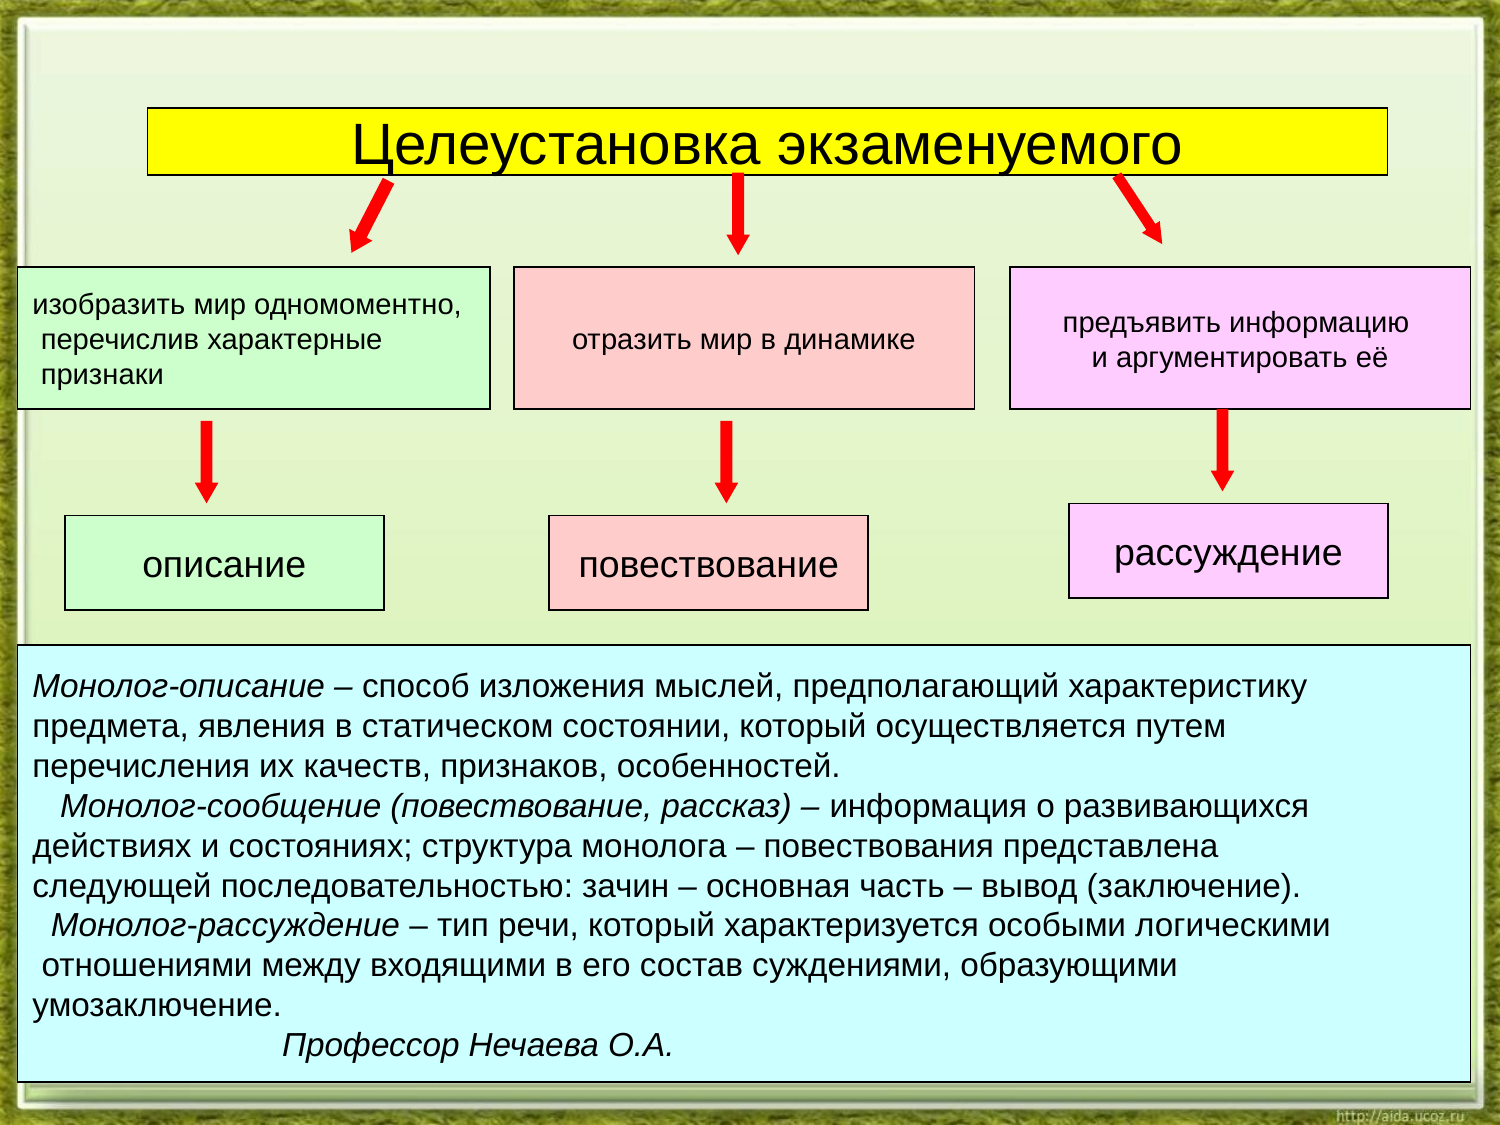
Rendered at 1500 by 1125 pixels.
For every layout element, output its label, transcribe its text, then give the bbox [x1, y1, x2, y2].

text_box [194, 420, 219, 504]
text_box [349, 177, 395, 253]
text_box изобразить мир одномоментно, перечислив характерные признаки [17, 267, 491, 409]
text_box рассуждение [1068, 503, 1388, 598]
picture [0, 0, 1500, 1125]
text_box [1210, 408, 1235, 492]
text_box повествование [549, 515, 869, 610]
text_box предъявить информацию и аргументировать её [1009, 267, 1471, 409]
text_box [726, 172, 751, 256]
text_box Монолог-описание – способ изложения мыслей, предполагающий характеристику предмета, явления в статическом состоянии, который осуществляется путем перечисления их качеств, признаков, особенностей. Монолог-сообщение (повествование, рассказ) – информация о развивающихся действиях и состояниях; структура монолога – повествования представлена следующей последовательностью: зачин – основная часть – вывод (заключение). Монолог-рассуждение – тип речи, который характеризуется особыми логическими отношениями между входящими в его состав суждениями, образующими умозаключение. Профессор Нечаева О.А. [17, 645, 1471, 1083]
text_box описание [64, 515, 384, 610]
text_box [714, 420, 739, 504]
text_box отразить мир в динамике [513, 267, 975, 409]
text_box [1112, 172, 1163, 245]
text_box Целеустановка экзаменуемого [147, 107, 1388, 175]
